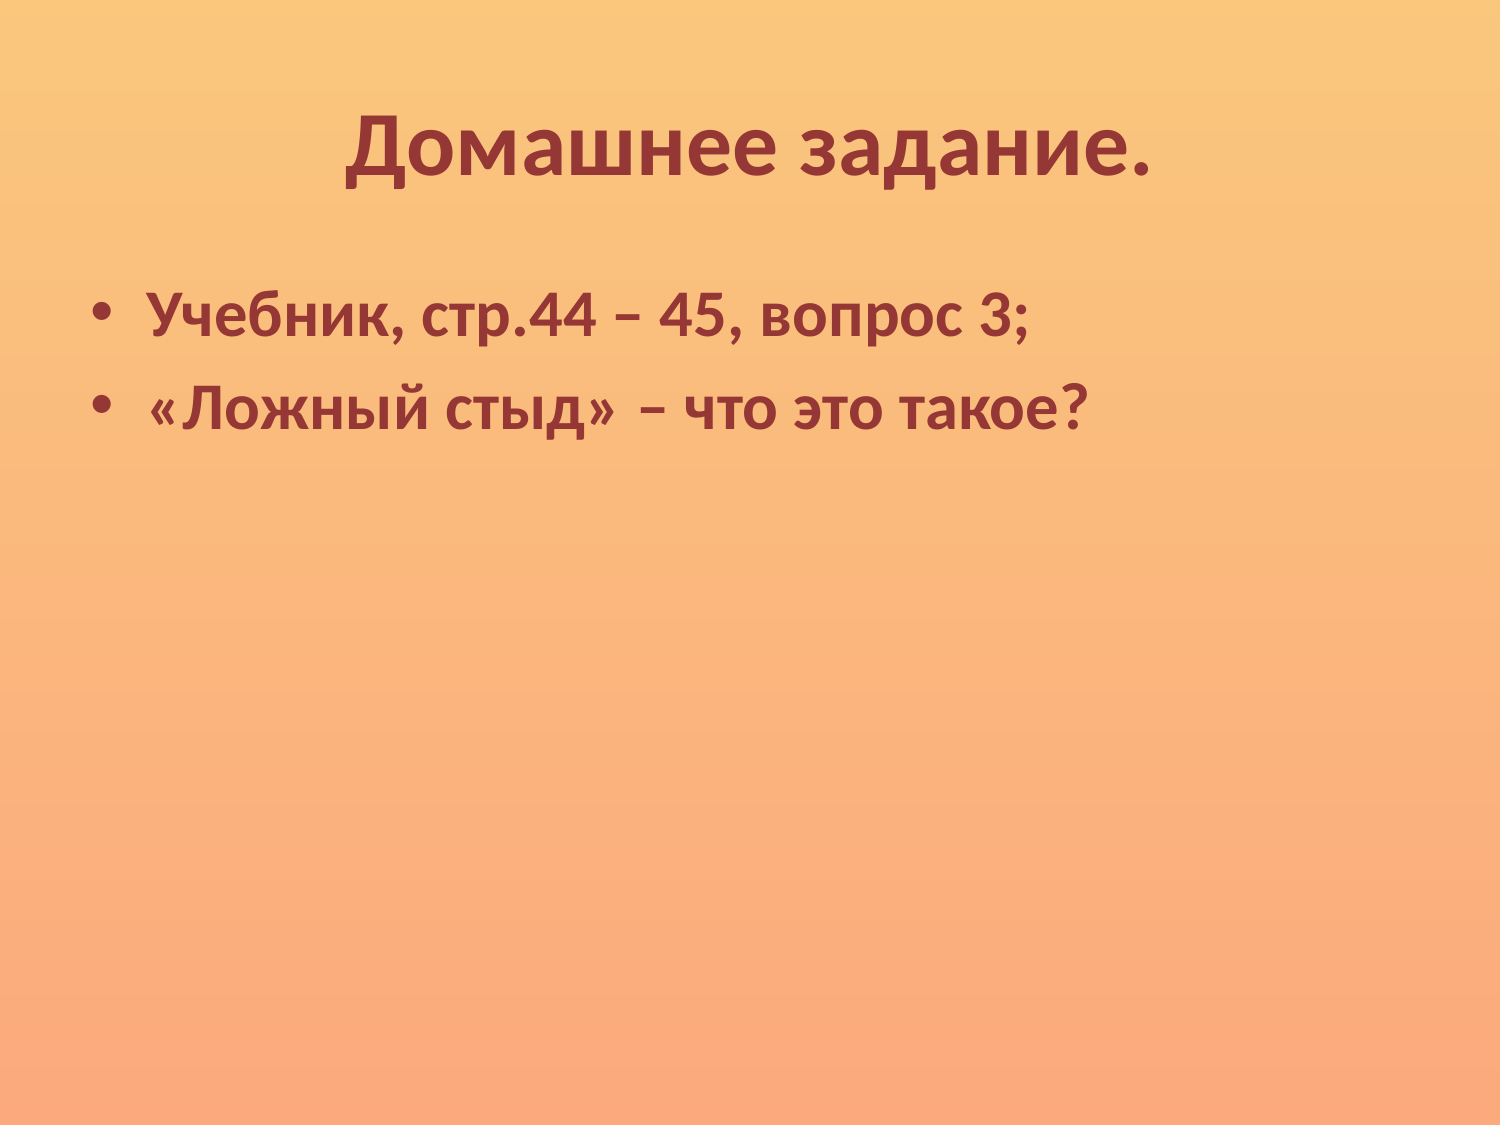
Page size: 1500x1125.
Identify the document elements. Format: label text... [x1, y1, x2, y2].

title Домашнее задание. [75, 45, 1425, 233]
list Учебник, стр.44 – 45, вопрос 3; «Ложный стыд» – что это такое? [75, 262, 1425, 1005]
